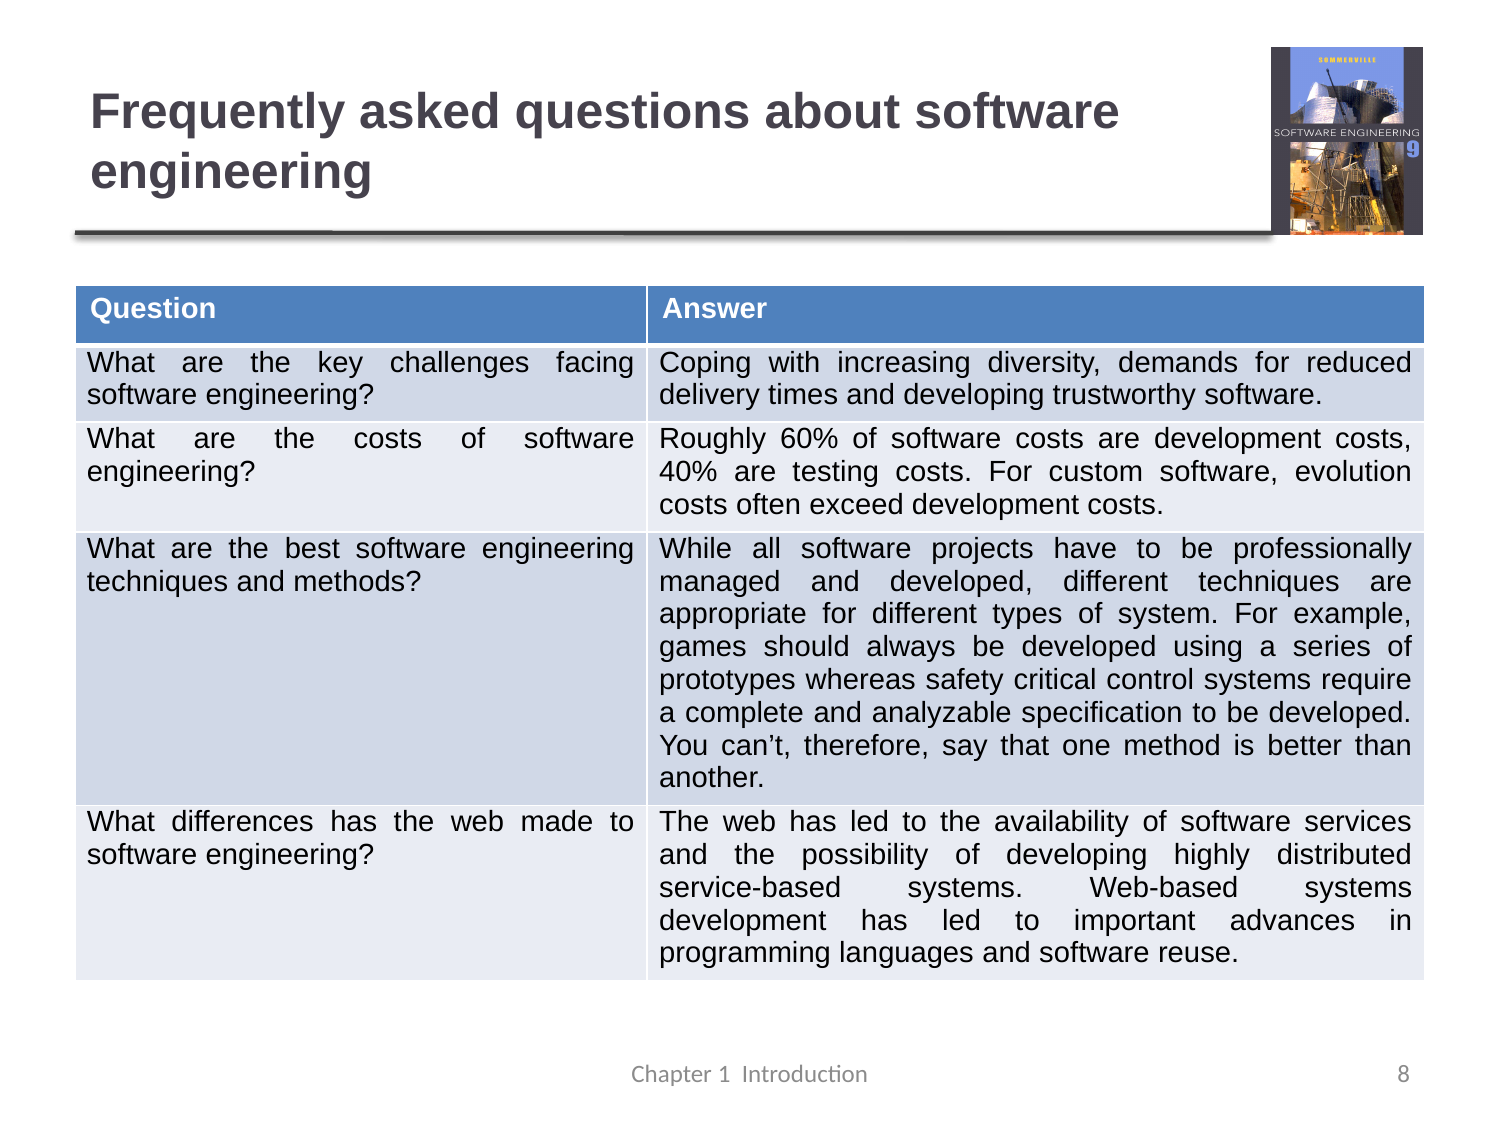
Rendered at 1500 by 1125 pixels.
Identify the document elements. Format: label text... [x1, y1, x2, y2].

slide_number 8 [1074, 1042, 1425, 1103]
table_cell What are the key challenges facing software engineering? [76, 348, 646, 421]
table_cell While all software projects have to be professionally managed and developed, different techniques are appropriate for different types of system. For example, games should always be developed using a series of prototypes whereas safety critical control systems require a complete and analyzable specification to be developed. You can’t, therefore, say that one method is better than another. [648, 533, 1424, 805]
table_cell Coping with increasing diversity, demands for reduced delivery times and developing trustworthy software. [648, 348, 1424, 421]
table_cell What are the best software engineering techniques and methods? [76, 533, 646, 805]
table_header Answer [648, 286, 1424, 343]
title Frequently asked questions about software engineering [74, 44, 1272, 233]
footer Chapter 1 Introduction [512, 1042, 988, 1103]
table_header Question [76, 286, 646, 343]
table_cell The web has led to the availability of software services and the possibility of developing highly distributed service-based systems. Web-based systems development has led to important advances in programming languages and software reuse. [648, 806, 1424, 980]
table_cell Roughly 60% of software costs are development costs, 40% are testing costs. For custom software, evolution costs often exceed development costs. [648, 423, 1424, 531]
picture [1272, 47, 1423, 235]
table_cell What are the costs of software engineering? [76, 423, 646, 531]
table_cell What differences has the web made to software engineering? [76, 806, 646, 980]
